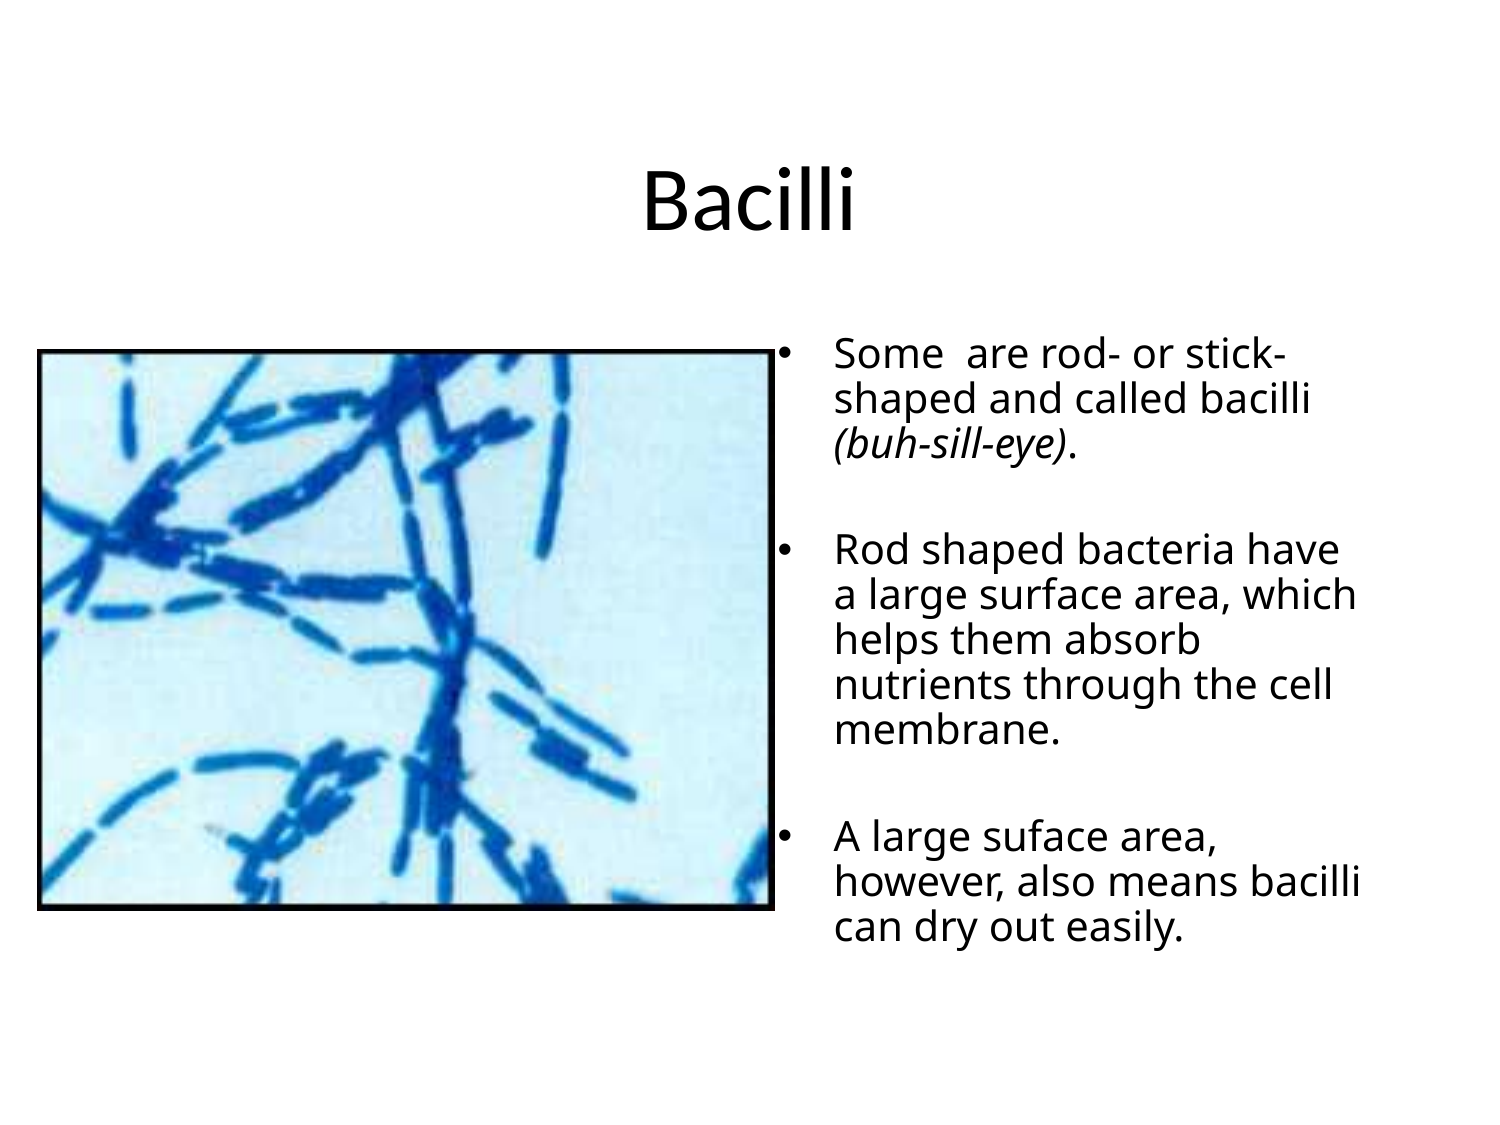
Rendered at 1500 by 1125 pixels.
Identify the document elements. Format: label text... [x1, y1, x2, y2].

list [37, 349, 776, 911]
list Some are rod- or stick-shaped and called bacilli (buh-sill-eye). Rod shaped bacteria have a large surface area, which helps them absorb nutrients through the cell membrane. A large suface area, however, also means bacilli can dry out easily. [762, 324, 1388, 1000]
title Bacilli [112, 99, 1388, 288]
